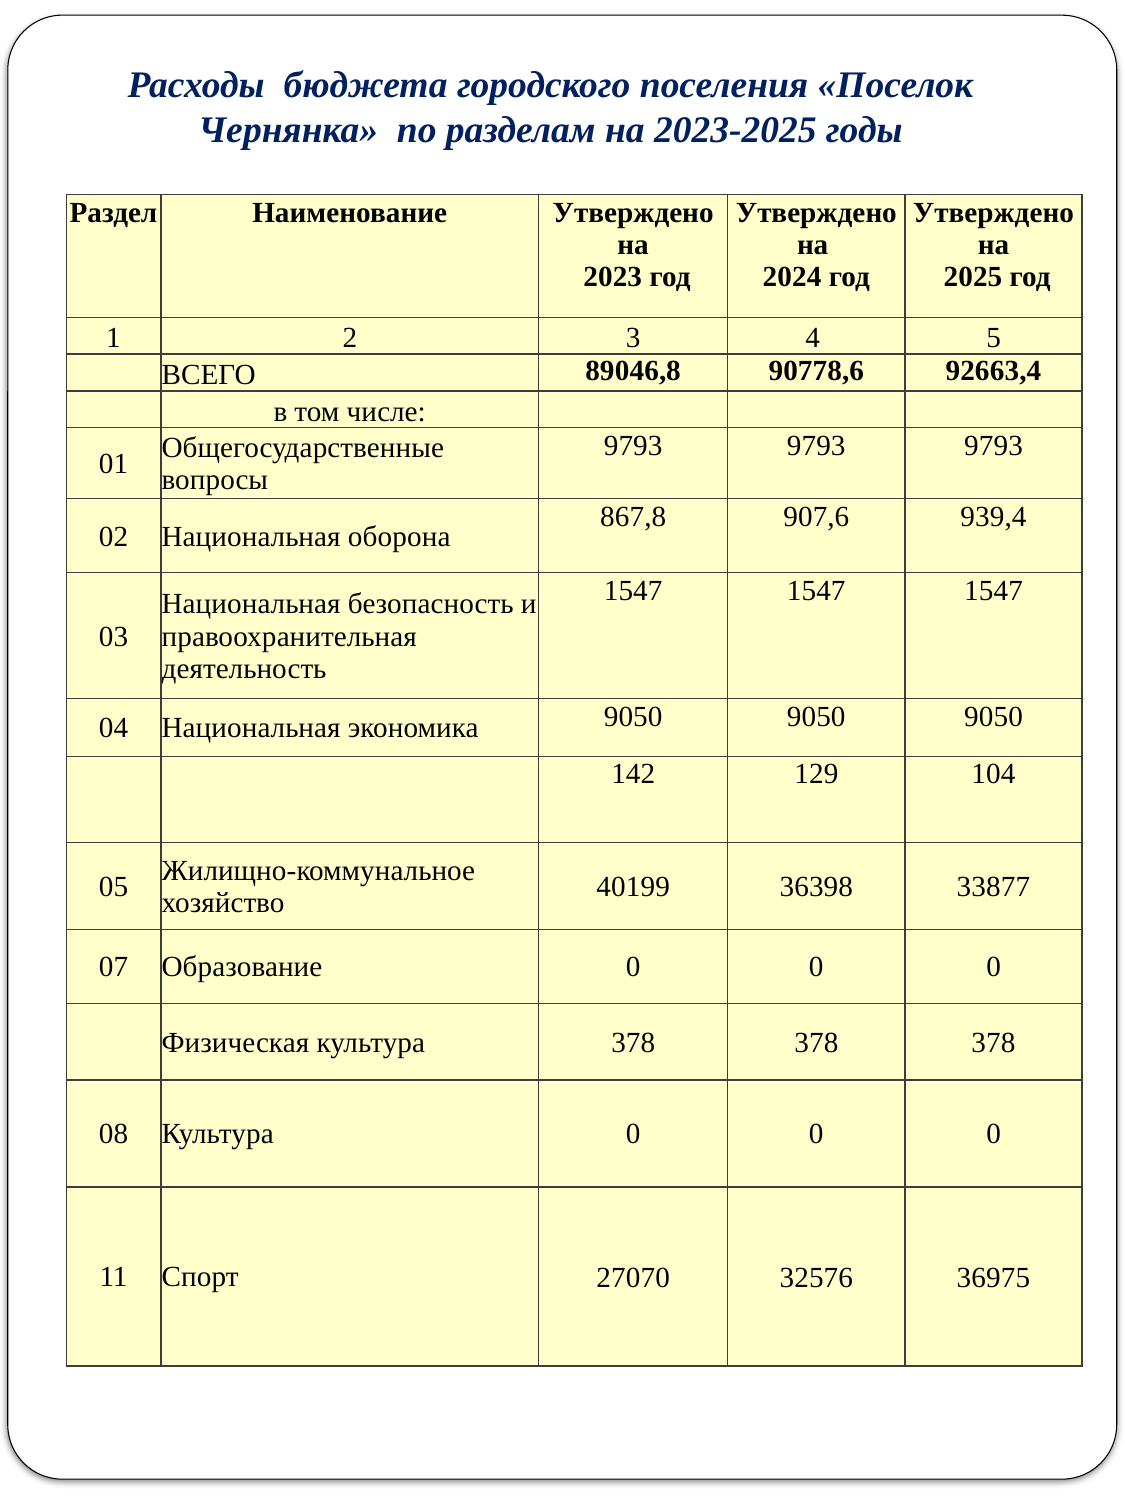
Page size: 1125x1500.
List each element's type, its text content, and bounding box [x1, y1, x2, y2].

table_cell Национальная экономика [162, 699, 538, 756]
table_cell 08 [67, 1081, 160, 1186]
table_cell 89046,8 [539, 355, 727, 390]
table_cell 1 [67, 318, 160, 353]
table_cell [728, 392, 904, 427]
table_cell [162, 757, 538, 842]
table_cell 1547 [906, 573, 1081, 698]
table_cell Физическая культура [162, 1004, 538, 1079]
table_cell 36398 [728, 843, 904, 929]
table_cell 3 [539, 318, 727, 353]
table_cell 0 [539, 1081, 727, 1186]
table_header Утверждено на 2025 год [906, 195, 1081, 317]
table_cell 40199 [539, 843, 727, 929]
table_cell в том числе: [162, 392, 538, 427]
table_cell 27070 [539, 1188, 727, 1365]
table_cell 01 [67, 428, 160, 498]
table_cell [539, 392, 727, 427]
table_cell 5 [906, 318, 1081, 353]
table_cell [67, 392, 160, 427]
table_cell 04 [67, 699, 160, 756]
table_cell 9793 [906, 428, 1081, 498]
table_cell 0 [539, 930, 727, 1003]
table_cell 378 [539, 1004, 727, 1079]
table_cell 129 [728, 757, 904, 842]
table_cell Национальная оборона [162, 499, 538, 572]
table_cell 9050 [906, 699, 1081, 756]
table_cell [67, 355, 160, 390]
table_cell [906, 392, 1081, 427]
table_cell Образование [162, 930, 538, 1003]
table_cell Культура [162, 1081, 538, 1186]
table_cell 378 [906, 1004, 1081, 1079]
table_cell 11 [67, 1188, 160, 1365]
text_box Расходы бюджета городского поселения «Поселок Чернянка» по разделам на 2023-2025 годы [42, 53, 1059, 158]
table_cell 33877 [906, 843, 1081, 929]
table_cell 9050 [728, 699, 904, 756]
table_cell Общегосударственные вопросы [162, 428, 538, 498]
table_header Раздел [67, 195, 160, 317]
table_cell 92663,4 [906, 355, 1081, 390]
table_cell 907,6 [728, 499, 904, 572]
table_cell 0 [906, 1081, 1081, 1186]
table_cell 32576 [728, 1188, 904, 1365]
table_cell 378 [728, 1004, 904, 1079]
table_cell 9050 [539, 699, 727, 756]
table_cell Жилищно-коммунальное хозяйство [162, 843, 538, 929]
table_cell [67, 757, 160, 842]
table_cell 9793 [539, 428, 727, 498]
table_cell 0 [728, 1081, 904, 1186]
table_cell 2 [162, 318, 538, 353]
table_cell 104 [906, 757, 1081, 842]
table_cell Национальная безопасность и правоохранительная деятельность [162, 573, 538, 698]
table_cell 07 [67, 930, 160, 1003]
table_cell 1547 [728, 573, 904, 698]
table_header Наименование [162, 195, 538, 317]
table_cell 9793 [728, 428, 904, 498]
table_cell 939,4 [906, 499, 1081, 572]
table_cell 03 [67, 573, 160, 698]
table_cell 867,8 [539, 499, 727, 572]
table_header Утверждено на 2023 год [539, 195, 727, 317]
table_cell 02 [67, 499, 160, 572]
table_cell ВСЕГО [162, 355, 538, 390]
table_cell 36975 [906, 1188, 1081, 1365]
table_cell 4 [728, 318, 904, 353]
table_cell 0 [728, 930, 904, 1003]
table_cell 90778,6 [728, 355, 904, 390]
table_cell 142 [539, 757, 727, 842]
table_cell 0 [906, 930, 1081, 1003]
table_cell 1547 [539, 573, 727, 698]
table_cell Спорт [162, 1188, 538, 1365]
table_header Утверждено на 2024 год [728, 195, 904, 317]
table_cell 05 [67, 843, 160, 929]
table_cell [67, 1004, 160, 1079]
